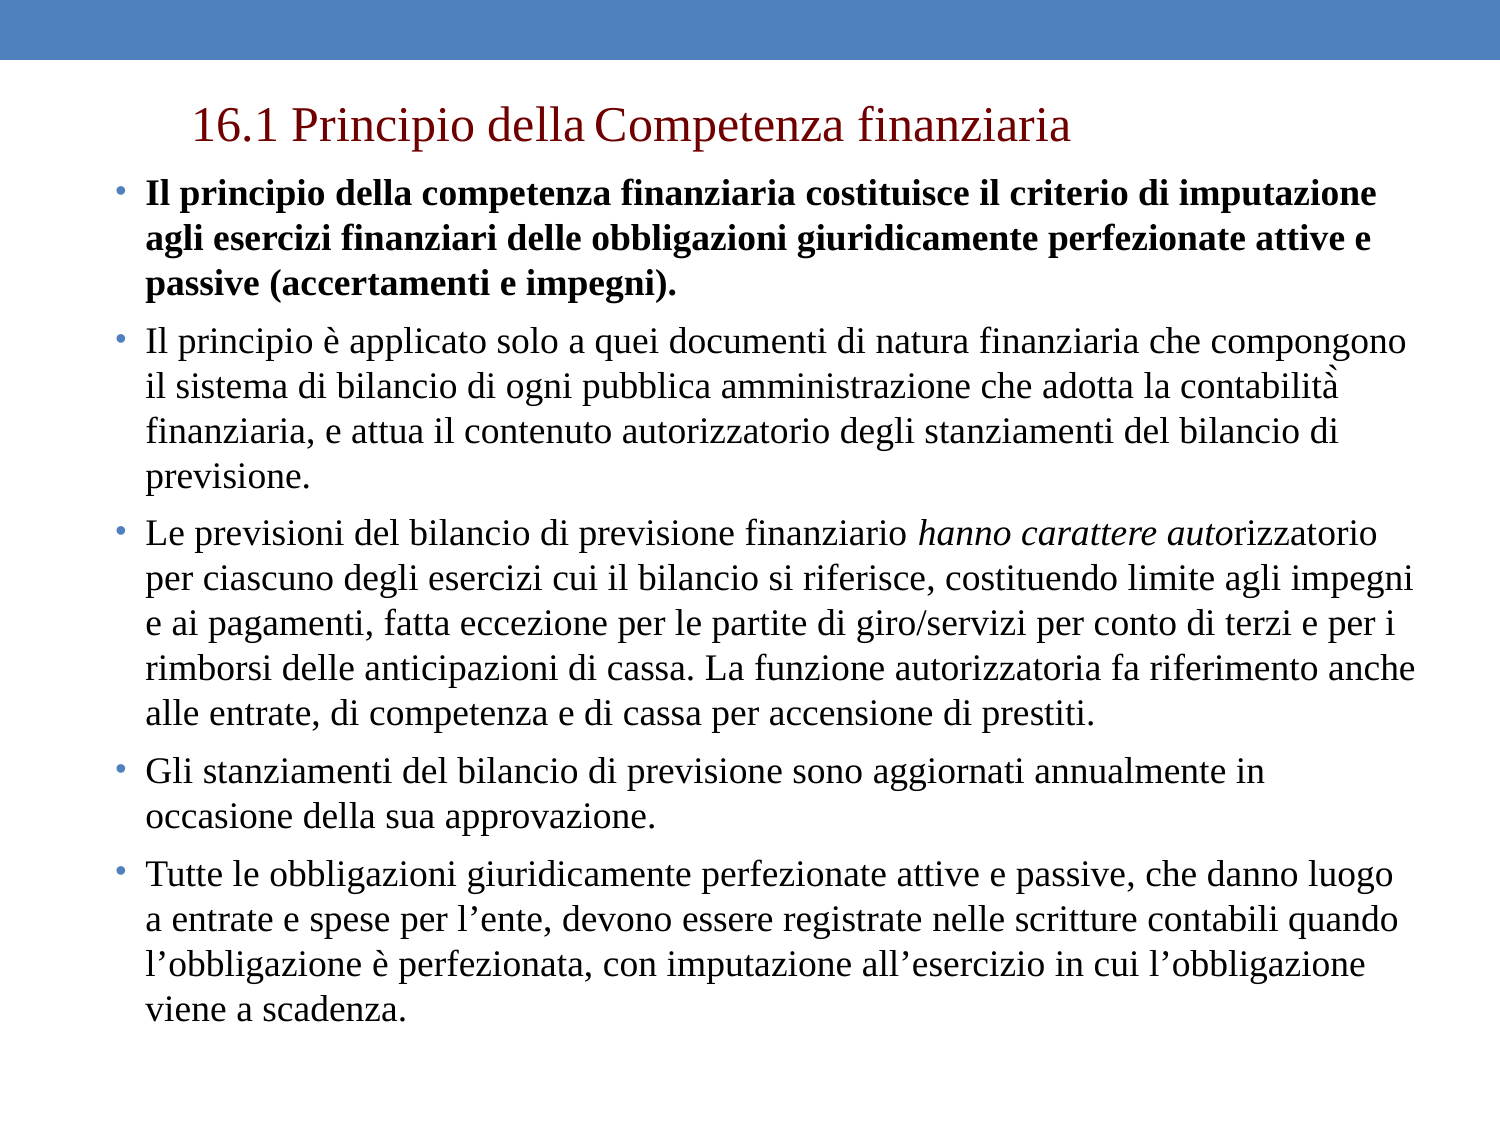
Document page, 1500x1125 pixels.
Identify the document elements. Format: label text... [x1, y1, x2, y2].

list Il principio della competenza finanziaria costituisce il criterio di imputazione agli esercizi finanziari delle obbligazioni giuridicamente perfezionate attive e passive (accertamenti e impegni). Il principio è applicato solo a quei documenti di natura finanziaria che compongono il sistema di bilancio di ogni pubblica amministrazione che adotta la contabilità̀ finanziaria, e attua il contenuto autorizzatorio degli stanziamenti del bilancio di previsione. Le previsioni del bilancio di previsione finanziario hanno carattere autorizzatorio per ciascuno degli esercizi cui il bilancio si riferisce, costituendo limite agli impegni e ai pagamenti, fatta eccezione per le partite di giro/servizi per conto di terzi e per i rimborsi delle anticipazioni di cassa. La funzione autorizzatoria fa riferimento anche alle entrate, di competenza e di cassa per accensione di prestiti. Gli stanziamenti del bilancio di previsione sono aggiornati annualmente in occasione della sua approvazione. Tutte le obbligazioni giuridicamente perfezionate attive e passive, che danno luogo a entrate e spese per l’ente, devono essere registrate nelle scritture contabili quando l’obbligazione è perfezionata, con imputazione all’esercizio in cui l’obbligazione viene a scadenza. [100, 160, 1436, 705]
text_box 16.1 Principio della Competenza finanziaria [177, 84, 1323, 279]
